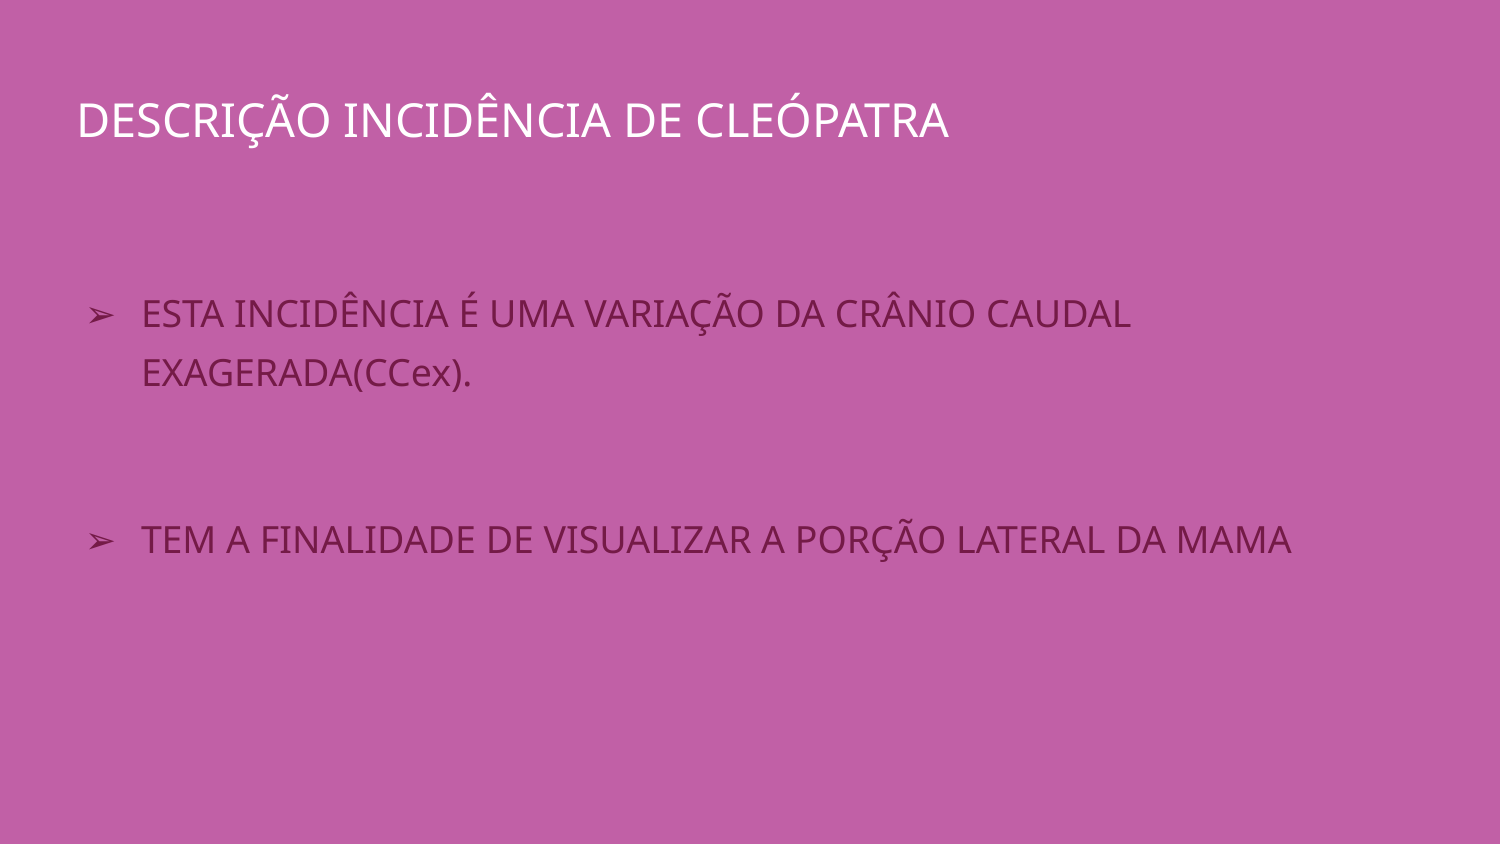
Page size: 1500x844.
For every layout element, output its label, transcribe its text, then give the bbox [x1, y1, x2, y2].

title DESCRIÇÃO INCIDÊNCIA DE CLEÓPATRA [61, 72, 1459, 167]
list ESTA INCIDÊNCIA É UMA VARIAÇÃO DA CRÂNIO CAUDAL EXAGERADA(CCex). TEM A FINALIDADE DE VISUALIZAR A PORÇÃO LATERAL DA MAMA [51, 189, 1449, 750]
